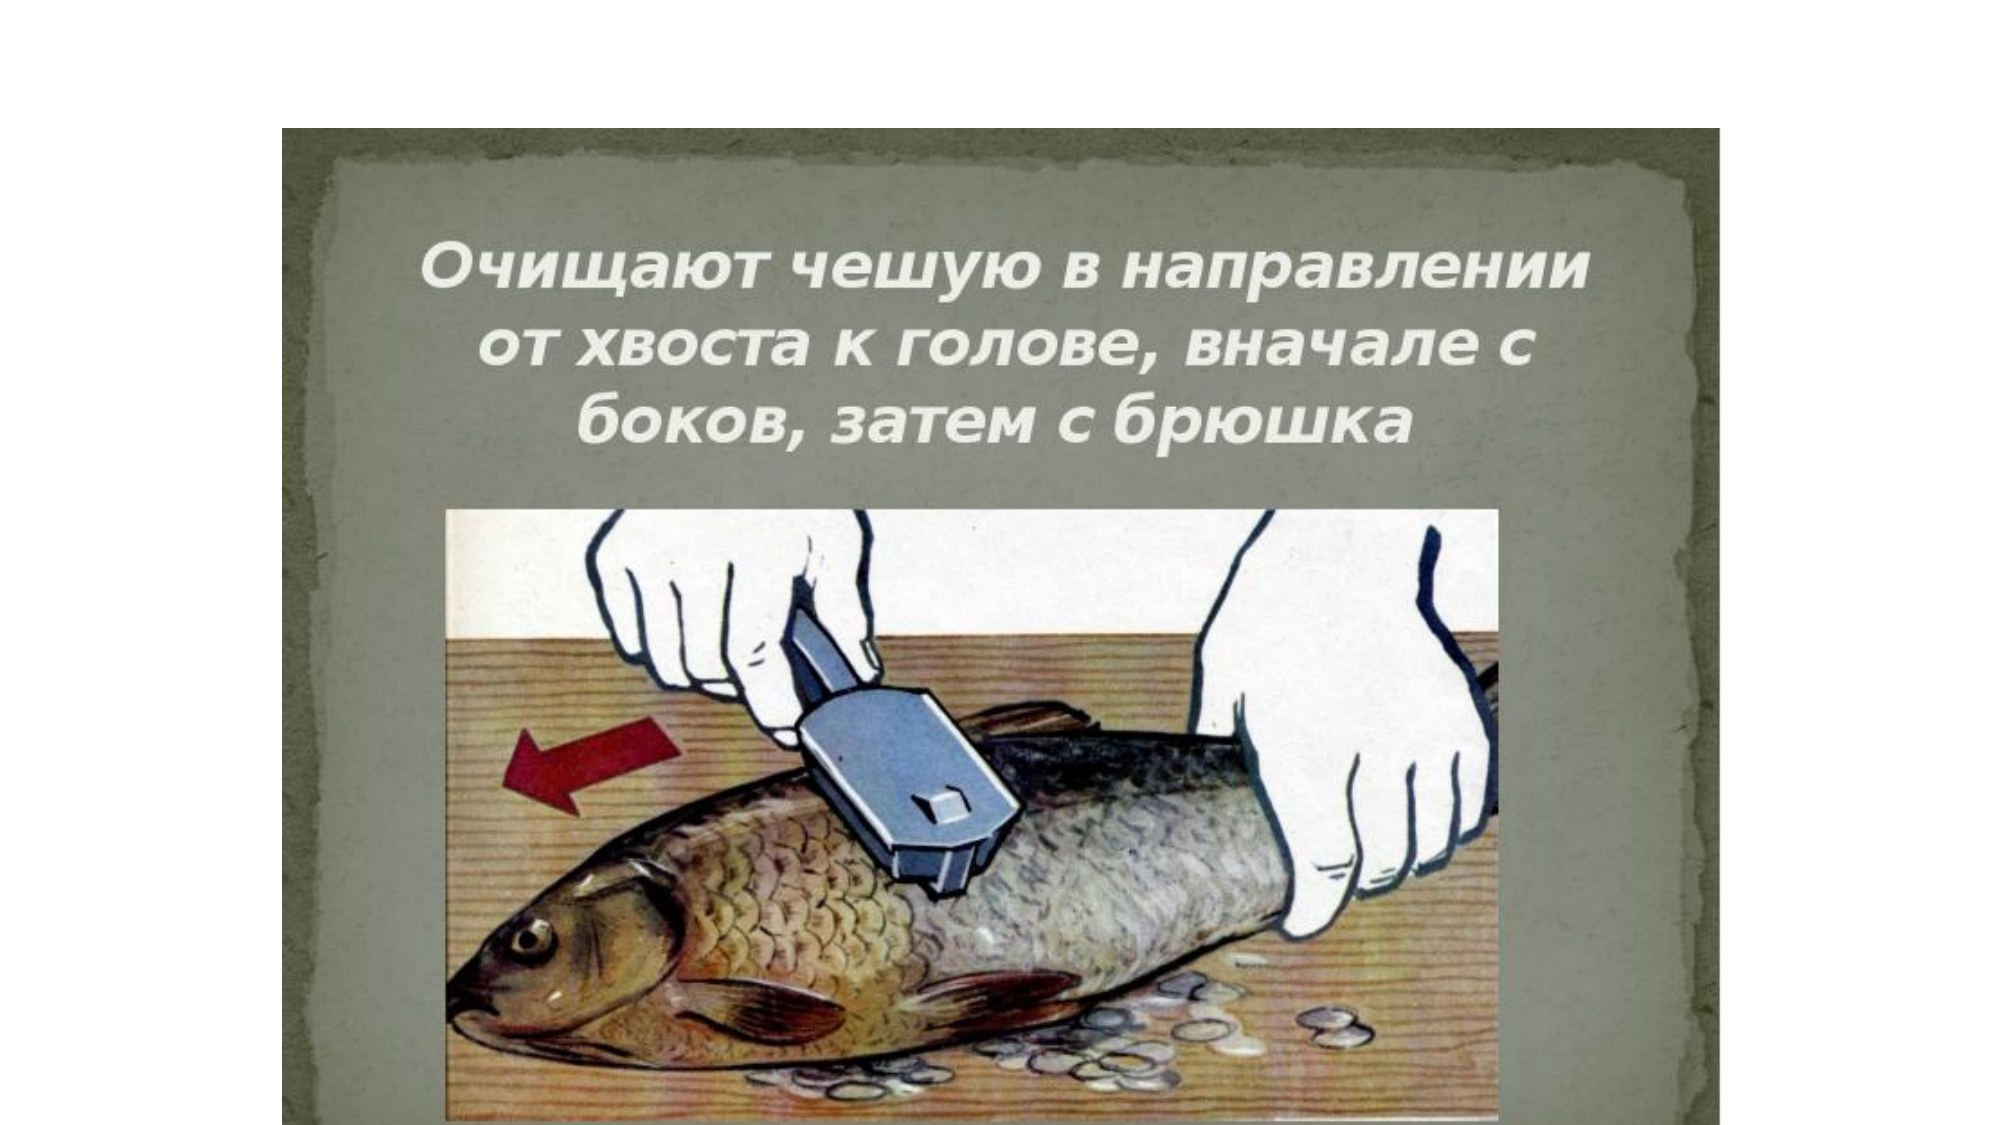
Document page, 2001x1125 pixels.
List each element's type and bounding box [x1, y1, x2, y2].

picture [282, 128, 1722, 1125]
